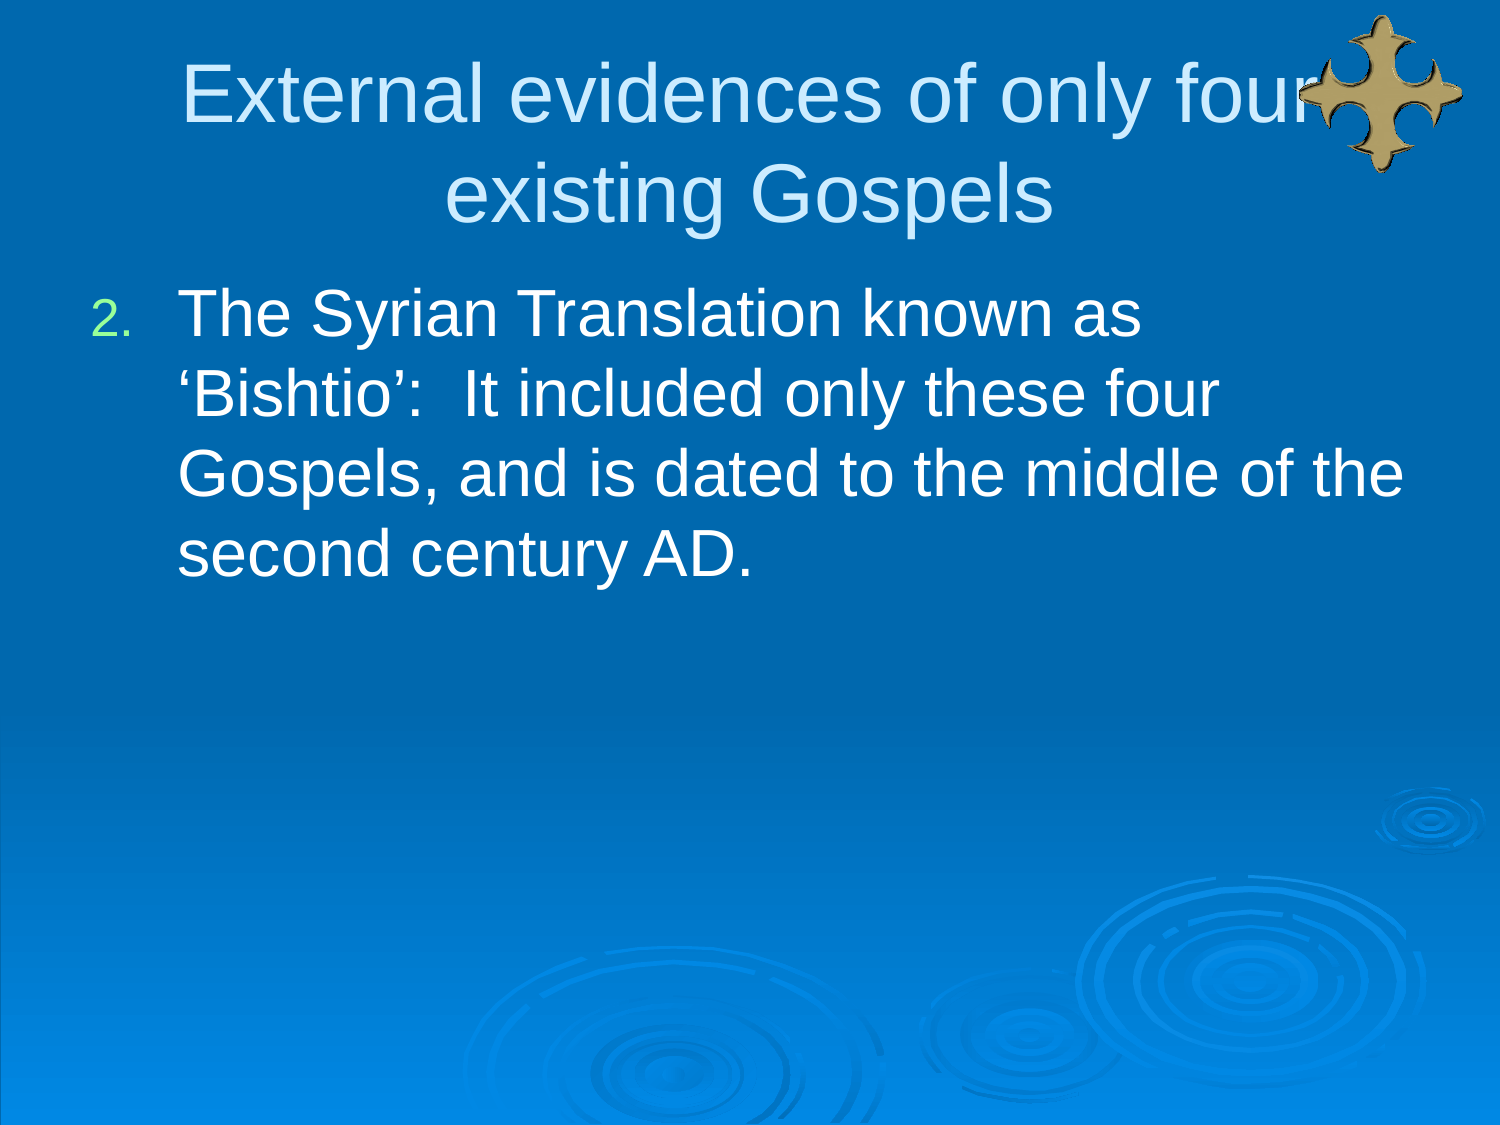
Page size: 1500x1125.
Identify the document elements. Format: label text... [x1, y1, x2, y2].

list The Syrian Translation known as ‘Bishtio’: It included only these four Gospels, and is dated to the middle of the second century AD. [74, 262, 1426, 1006]
title External evidences of only four existing Gospels [74, 45, 1426, 233]
picture [1293, 0, 1471, 188]
